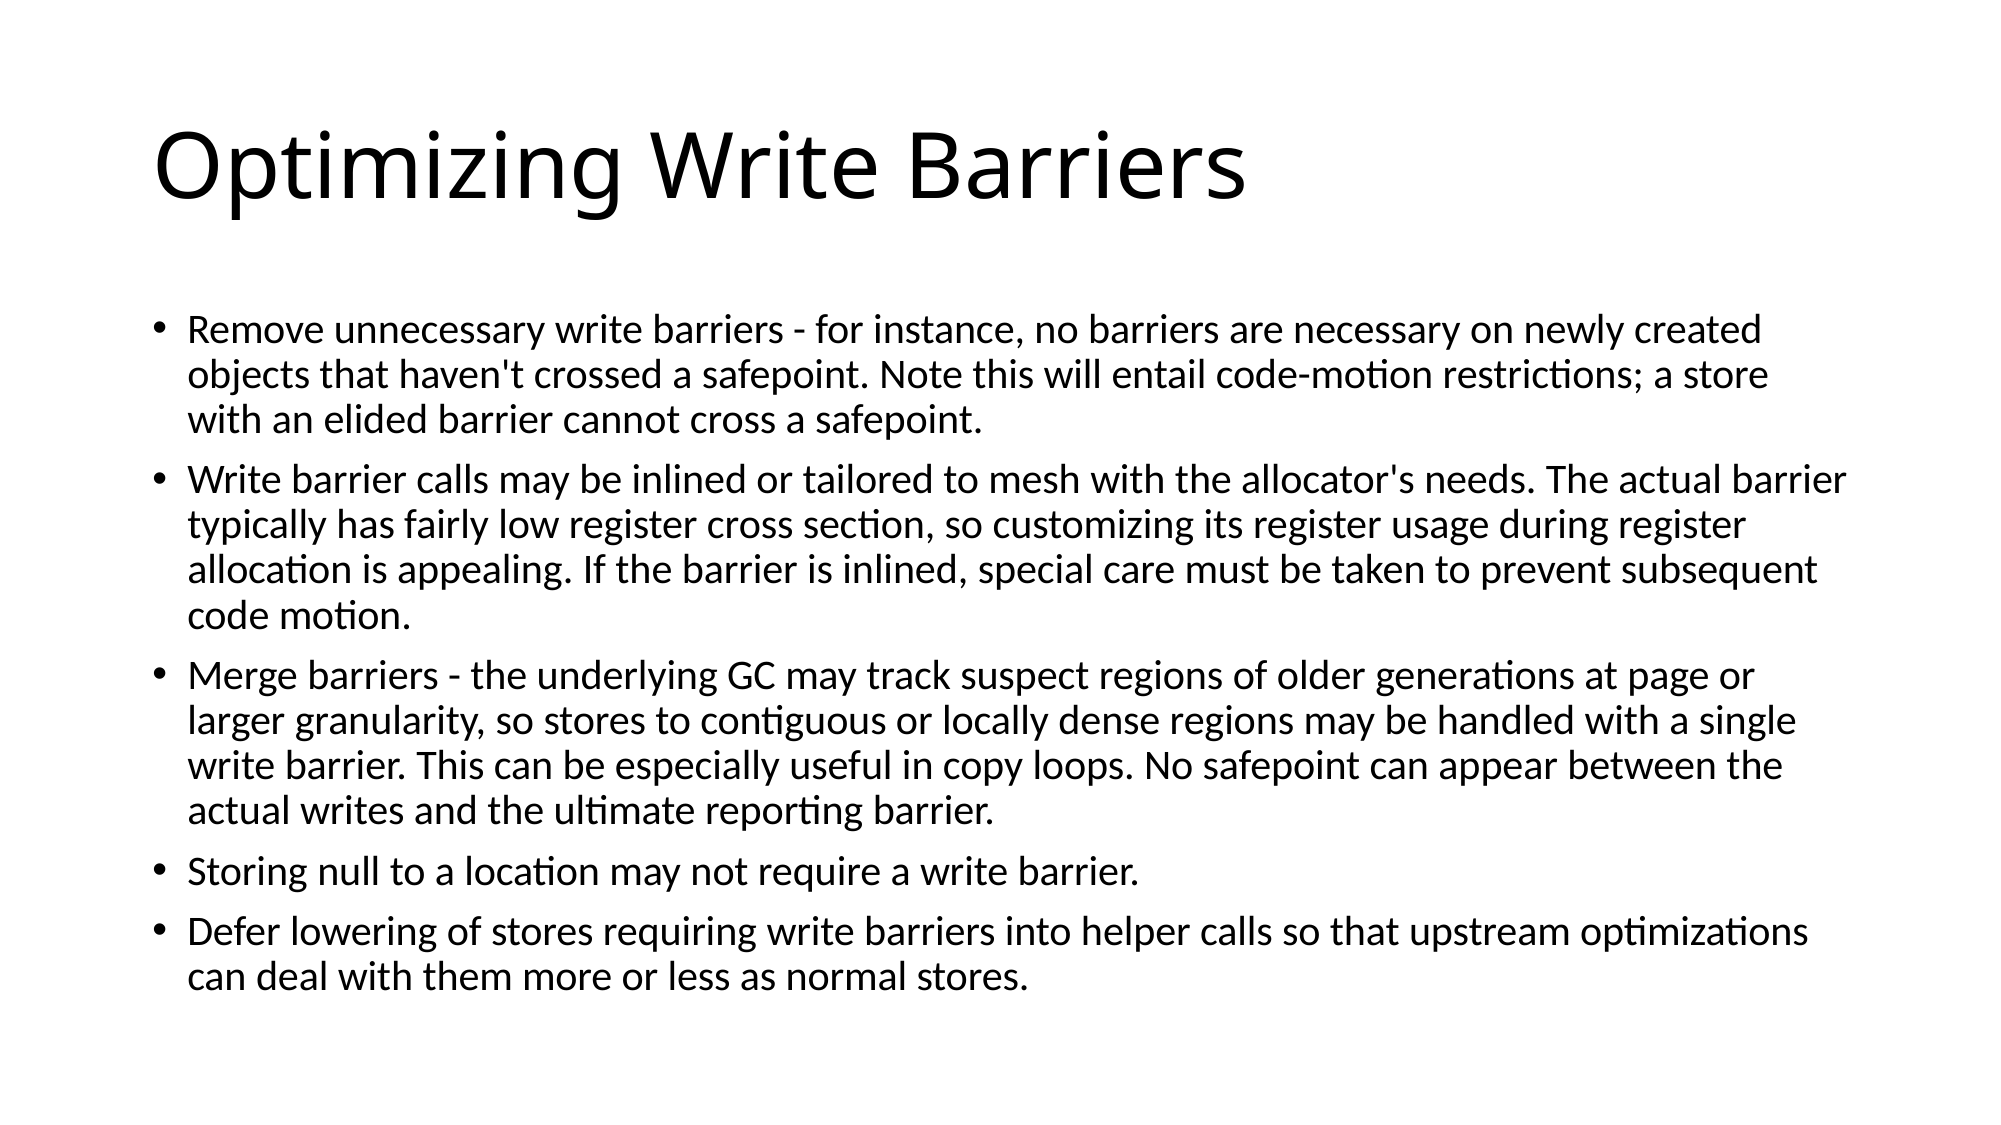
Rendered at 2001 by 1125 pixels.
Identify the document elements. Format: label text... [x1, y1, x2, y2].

list Remove unnecessary write barriers - for instance, no barriers are necessary on newly created objects that haven't crossed a safepoint. Note this will entail code-motion restrictions; a store with an elided barrier cannot cross a safepoint. Write barrier calls may be inlined or tailored to mesh with the allocator's needs. The actual barrier typically has fairly low register cross section, so customizing its register usage during register allocation is appealing. If the barrier is inlined, special care must be taken to prevent subsequent code motion. Merge barriers - the underlying GC may track suspect regions of older generations at page or larger granularity, so stores to contiguous or locally dense regions may be handled with a single write barrier. This can be especially useful in copy loops. No safepoint can appear between the actual writes and the ultimate reporting barrier. Storing null to a location may not require a write barrier. Defer lowering of stores requiring write barriers into helper calls so that upstream optimizations can deal with them more or less as normal stores. [137, 299, 1863, 1014]
title Optimizing Write Barriers [137, 59, 1863, 278]
